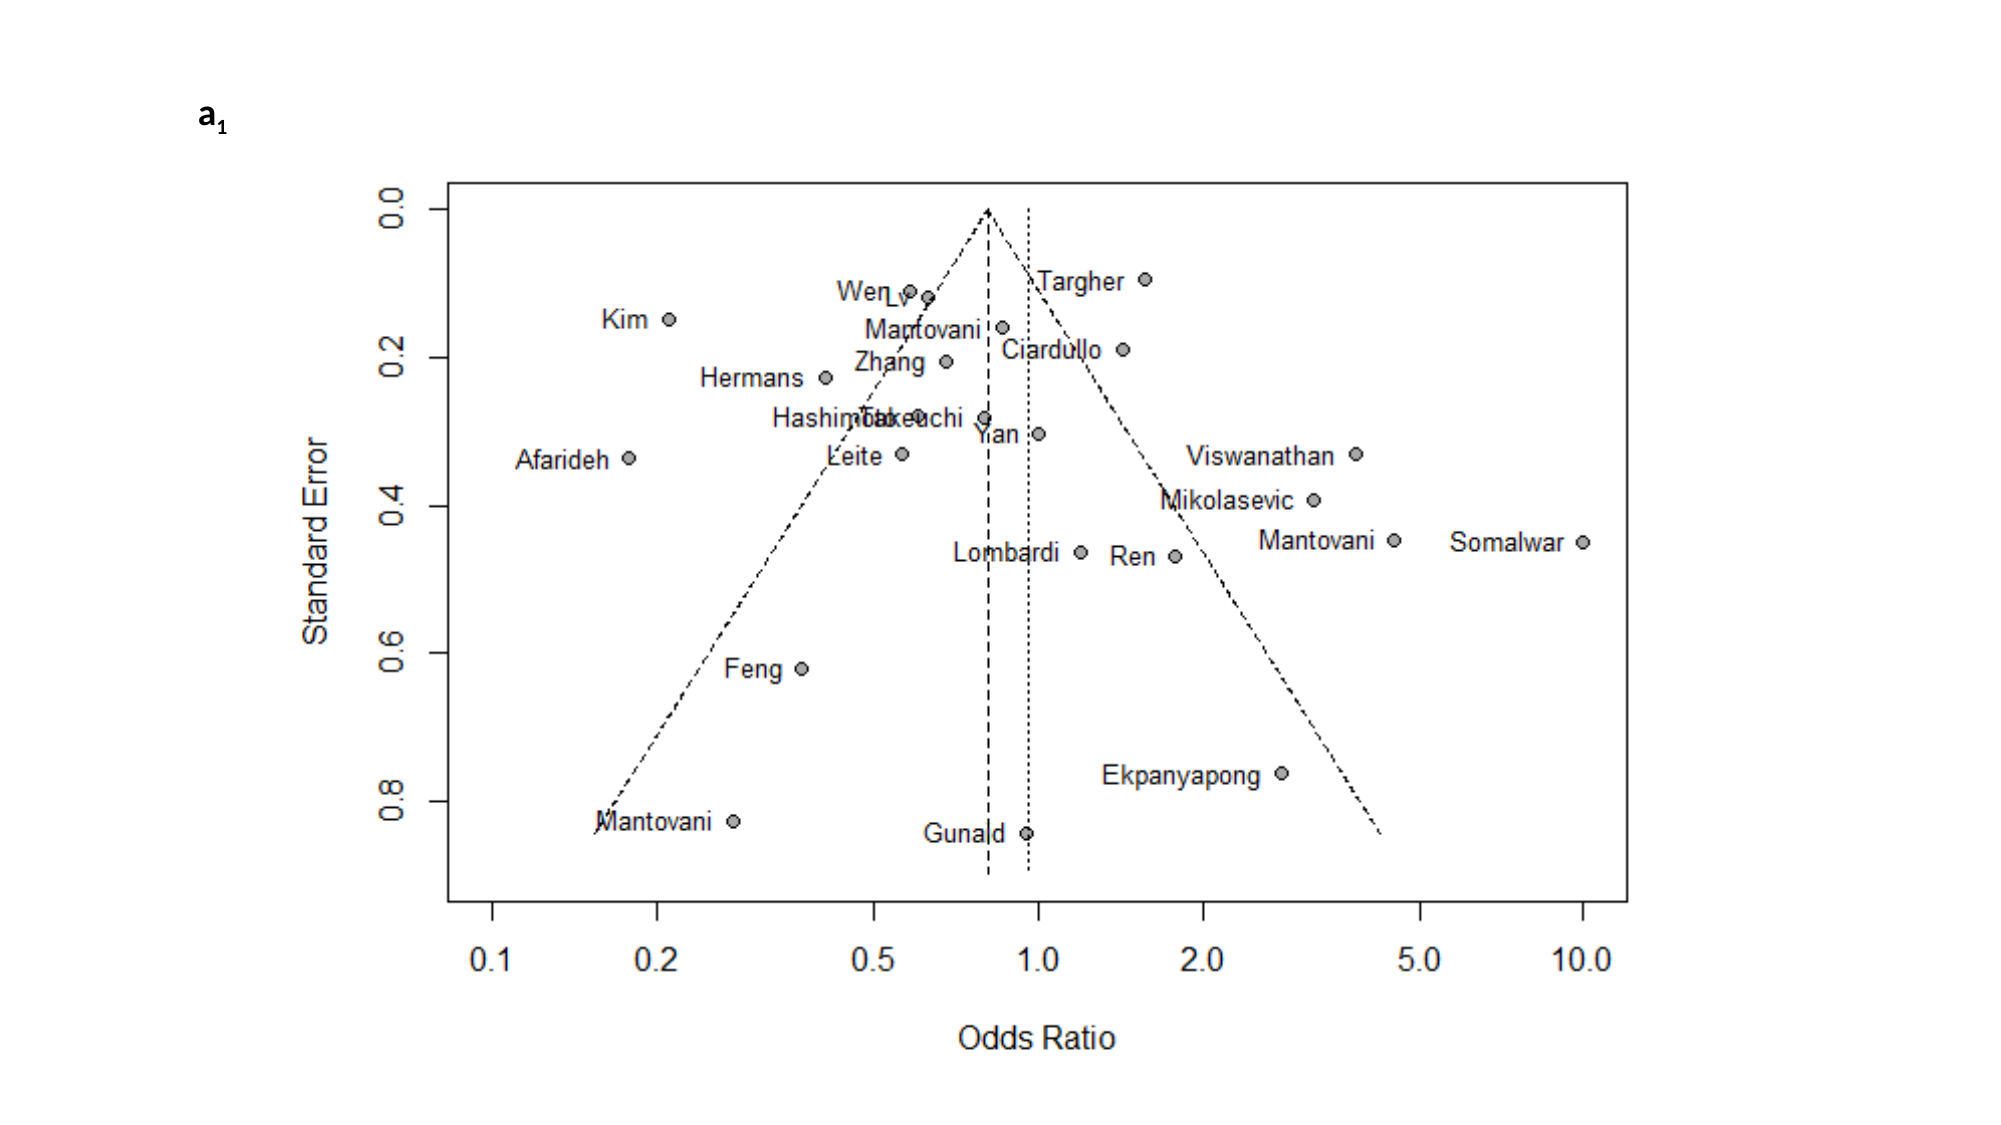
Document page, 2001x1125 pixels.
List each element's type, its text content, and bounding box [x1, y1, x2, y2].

picture [291, 26, 1709, 1099]
text_box a1 [183, 80, 291, 147]
